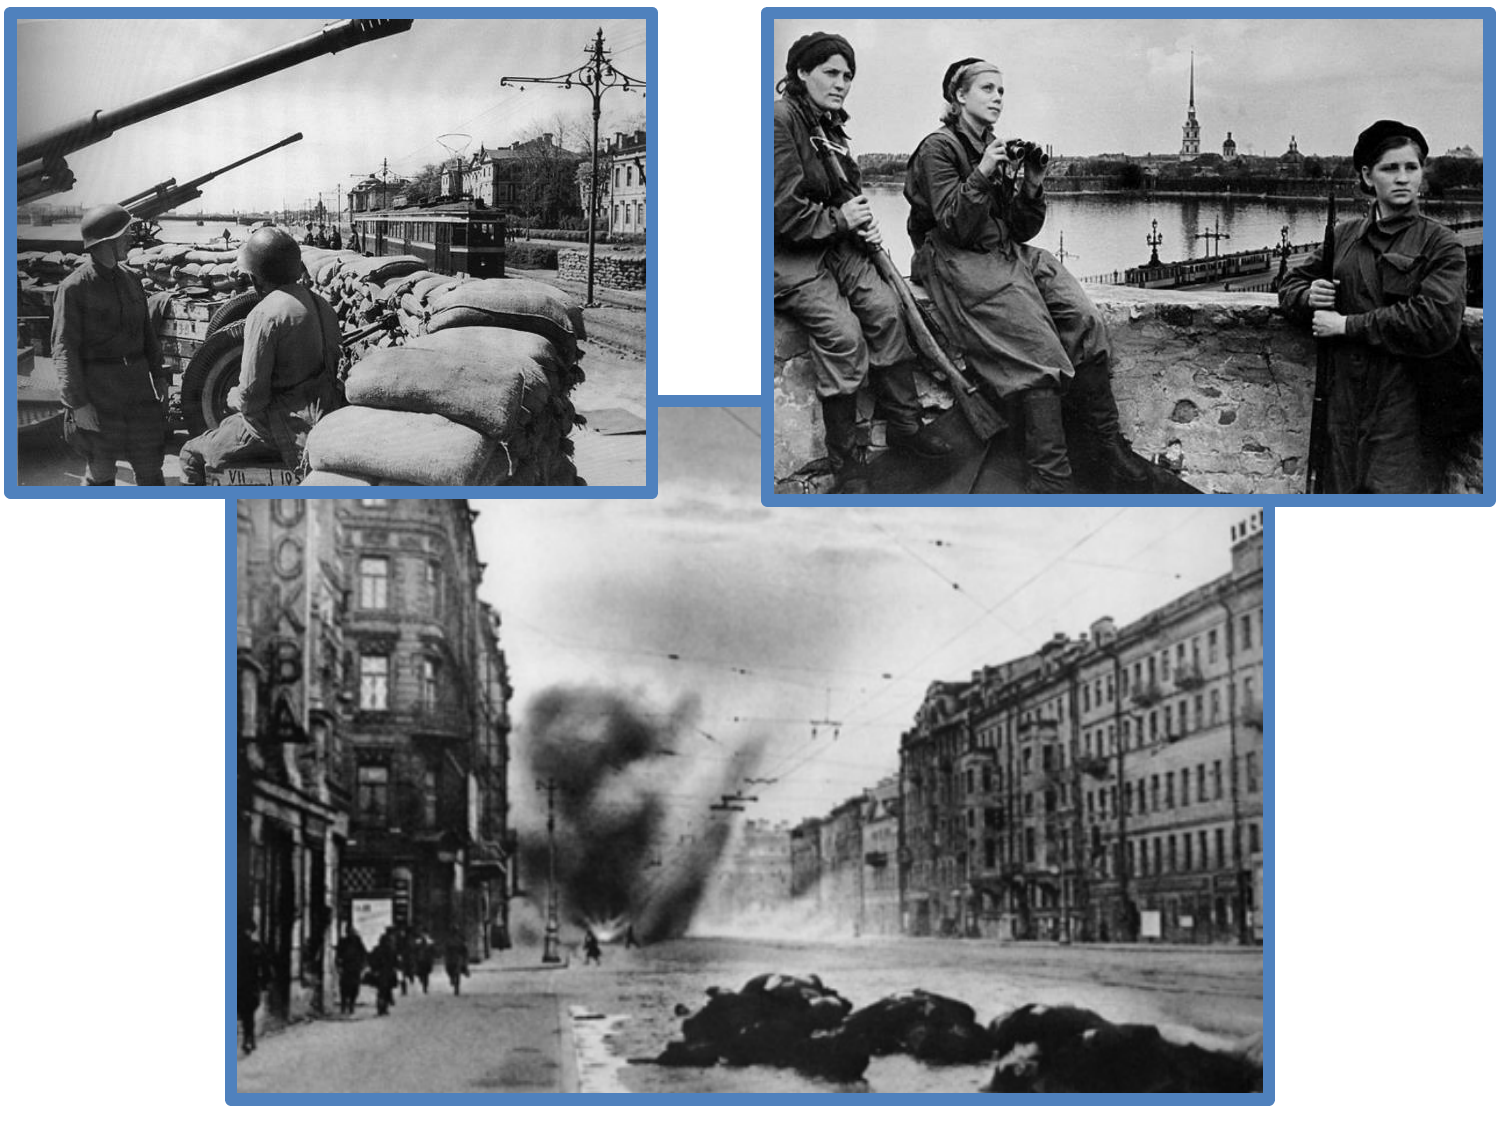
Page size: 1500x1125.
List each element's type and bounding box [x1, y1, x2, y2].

list [16, 18, 646, 487]
picture [236, 18, 1484, 1094]
